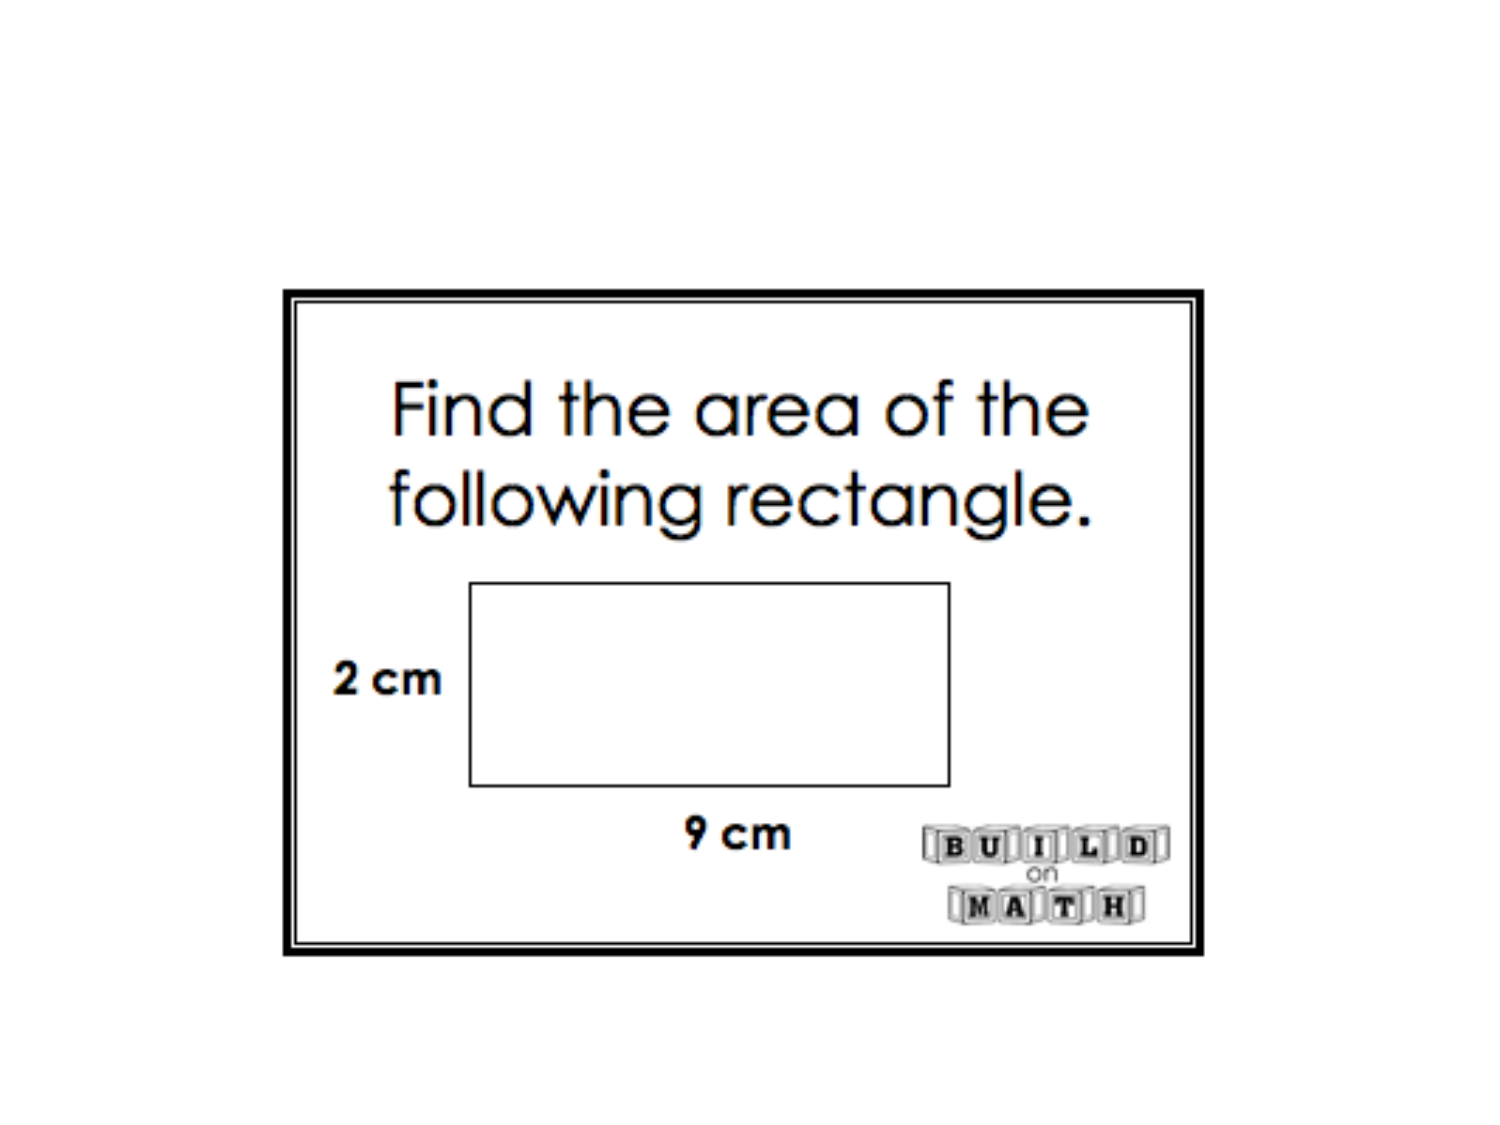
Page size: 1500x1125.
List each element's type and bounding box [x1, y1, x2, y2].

list [74, 262, 1426, 1006]
